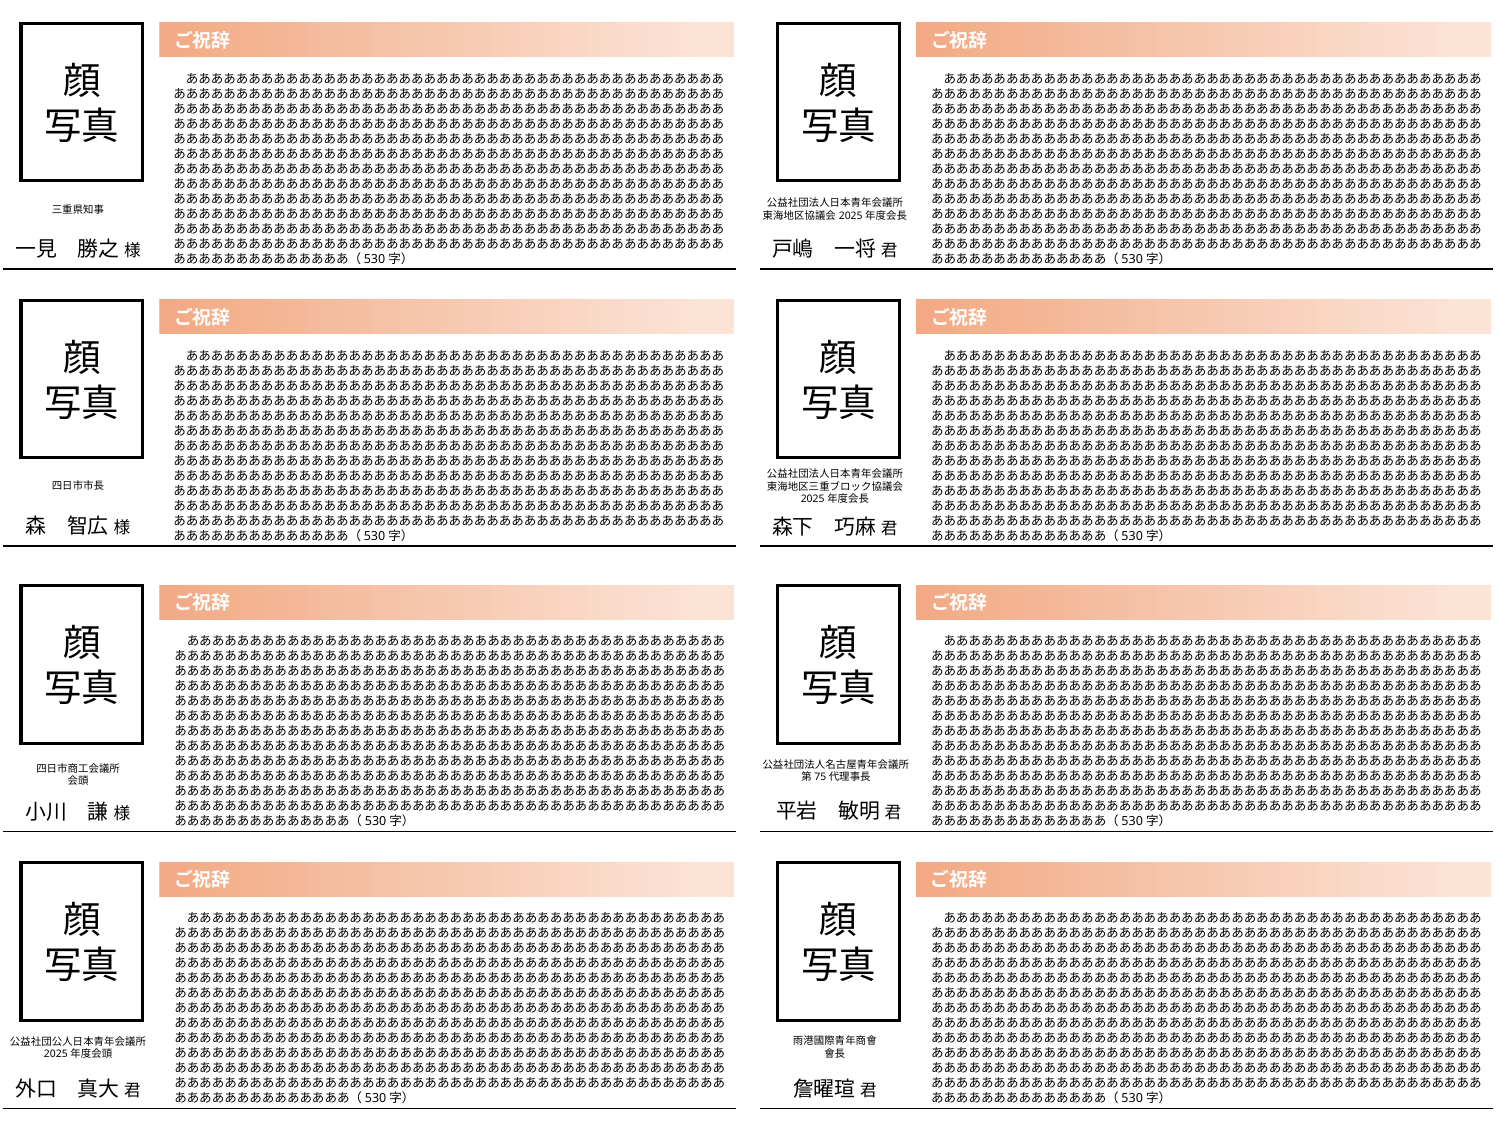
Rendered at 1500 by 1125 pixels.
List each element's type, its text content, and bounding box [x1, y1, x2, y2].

text_box あああああああああああああああああああああああああああああああああああああああああああああああああああああああああああああああああああああああああああああああああああああああああああああああああああああああああああああああああああああああああああああああああああああああああああああああああああああああああああああああああああああああああああああああああああああああああああああああああああああああああああああああああああああああああああああああああああああああああああああああああああああああああああああああああああああああああああああああああああああああああああああああああああああああああああああああああああああああああああああああああああああああああああああああああああああああああああああああああああああああああああああああああああああああああああああああああああああああああああああああああああああああああああああああああああああああああああああああああああああああああああああああああああああああああああああああああああああああああああああああああああああああああああああああああああああああああああああああああああああああああああああああああああああああああああああ（530字） [158, 63, 744, 273]
text_box 詹曜瑄 君 [778, 1067, 892, 1107]
text_box ご祝辞 [914, 860, 1492, 898]
text_box ご祝辞 [915, 583, 1493, 621]
text_box 顔 写真 [776, 861, 901, 1022]
text_box 顔 写真 [776, 22, 901, 182]
text_box 顔 写真 [19, 861, 144, 1022]
text_box 公益社団法人名古屋青年会議所 第75代理事長 [747, 750, 916, 791]
text_box 四日市市長 [37, 472, 120, 500]
text_box あああああああああああああああああああああああああああああああああああああああああああああああああああああああああああああああああああああああああああああああああああああああああああああああああああああああああああああああああああああああああああああああああああああああああああああああああああああああああああああああああああああああああああああああああああああああああああああああああああああああああああああああああああああああああああああああああああああああああああああああああああああああああああああああああああああああああああああああああああああああああああああああああああああああああああああああああああああああああああああああああああああああああああああああああああああああああああああああああああああああああああああああああああああああああああああああああああああああああああああああああああああああああああああああああああああああああああああああああああああああああああああああああああああああああああああああああああああああああああああああああああああああああああああああああああああああああああああああああああああああああああああああああああああああああああああ（530字） [916, 340, 1500, 550]
text_box ご祝辞 [158, 860, 736, 898]
text_box 公益社団法人日本青年会議所 東海地区協議会2025年度会長 [747, 188, 916, 229]
text_box 顔 写真 [776, 299, 901, 459]
text_box あああああああああああああああああああああああああああああああああああああああああああああああああああああああああああああああああああああああああああああああああああああああああああああああああああああああああああああああああああああああああああああああああああああああああああああああああああああああああああああああああああああああああああああああああああああああああああああああああああああああああああああああああああああああああああああああああああああああああああああああああああああああああああああああああああああああああああああああああああああああああああああああああああああああああああああああああああああああああああああああああああああああああああああああああああああああああああああああああああああああああああああああああああああああああああああああああああああああああああああああああああああああああああああああああああああああああああああああああああああああああああああああああああああああああああああああああああああああああああああああああああああああああああああああああああああああああああああああああああああああああああああああああああああああああああああ（530字） [158, 340, 744, 550]
text_box 公益社団公人日本青年会議所 2025年度会頭 [0, 1027, 159, 1068]
text_box 顔 写真 [776, 584, 901, 745]
text_box 森下 巧麻 君 [757, 506, 913, 546]
text_box あああああああああああああああああああああああああああああああああああああああああああああああああああああああああああああああああああああああああああああああああああああああああああああああああああああああああああああああああああああああああああああああああああああああああああああああああああああああああああああああああああああああああああああああああああああああああああああああああああああああああああああああああああああああああああああああああああああああああああああああああああああああああああああああああああああああああああああああああああああああああああああああああああああああああああああああああああああああああああああああああああああああああああああああああああああああああああああああああああああああああああああああああああああああああああああああああああああああああああああああああああああああああああああああああああああああああああああああああああああああああああああああああああああああああああああああああああああああああああああああああああああああああああああああああああああああああああああああああああああああああああああああああああああああああああああ（530字） [159, 625, 744, 836]
text_box あああああああああああああああああああああああああああああああああああああああああああああああああああああああああああああああああああああああああああああああああああああああああああああああああああああああああああああああああああああああああああああああああああああああああああああああああああああああああああああああああああああああああああああああああああああああああああああああああああああああああああああああああああああああああああああああああああああああああああああああああああああああああああああああああああああああああああああああああああああああああああああああああああああああああああああああああああああああああああああああああああああああああああああああああああああああああああああああああああああああああああああああああああああああああああああああああああああああああああああああああああああああああああああああああああああああああああああああああああああああああああああああああああああああああああああああああああああああああああああああああああああああああああああああああああああああああああああああああああああああああああああああああああああああああああああ（530字） [159, 902, 744, 1113]
text_box 一見 勝之 様 [0, 228, 156, 268]
text_box 顔 写真 [19, 299, 144, 459]
text_box あああああああああああああああああああああああああああああああああああああああああああああああああああああああああああああああああああああああああああああああああああああああああああああああああああああああああああああああああああああああああああああああああああああああああああああああああああああああああああああああああああああああああああああああああああああああああああああああああああああああああああああああああああああああああああああああああああああああああああああああああああああああああああああああああああああああああああああああああああああああああああああああああああああああああああああああああああああああああああああああああああああああああああああああああああああああああああああああああああああああああああああああああああああああああああああああああああああああああああああああああああああああああああああああああああああああああああああああああああああああああああああああああああああああああああああああああああああああああああああああああああああああああああああああああああああああああああああああああああああああああああああああああああああああああああああ（530字） [916, 63, 1500, 273]
text_box 三重県知事 [37, 195, 120, 223]
text_box ご祝辞 [915, 298, 1493, 336]
text_box 森 智広 様 [11, 505, 146, 545]
text_box 顔 写真 [19, 584, 144, 745]
text_box 平岩 敏明 君 [761, 790, 916, 830]
text_box ご祝辞 [915, 21, 1493, 59]
text_box あああああああああああああああああああああああああああああああああああああああああああああああああああああああああああああああああああああああああああああああああああああああああああああああああああああああああああああああああああああああああああああああああああああああああああああああああああああああああああああああああああああああああああああああああああああああああああああああああああああああああああああああああああああああああああああああああああああああああああああああああああああああああああああああああああああああああああああああああああああああああああああああああああああああああああああああああああああああああああああああああああああああああああああああああああああああああああああああああああああああああああああああああああああああああああああああああああああああああああああああああああああああああああああああああああああああああああああああああああああああああああああああああああああああああああああああああああああああああああああああああああああああああああああああああああああああああああああああああああああああああああああああああああああああああああああ（530字） [916, 902, 1500, 1113]
text_box 公益社団法人日本青年会議所 東海地区三重ブロック協議会 2025年度会長 [751, 460, 919, 513]
text_box ご祝辞 [158, 21, 736, 59]
text_box 顔 写真 [19, 22, 144, 182]
text_box ご祝辞 [158, 583, 736, 621]
text_box 外口 真大 君 [0, 1067, 156, 1108]
text_box 雨港國際青年商會 會長 [778, 1026, 892, 1067]
text_box あああああああああああああああああああああああああああああああああああああああああああああああああああああああああああああああああああああああああああああああああああああああああああああああああああああああああああああああああああああああああああああああああああああああああああああああああああああああああああああああああああああああああああああああああああああああああああああああああああああああああああああああああああああああああああああああああああああああああああああああああああああああああああああああああああああああああああああああああああああああああああああああああああああああああああああああああああああああああああああああああああああああああああああああああああああああああああああああああああああああああああああああああああああああああああああああああああああああああああああああああああああああああああああああああああああああああああああああああああああああああああああああああああああああああああああああああああああああああああああああああああああああああああああああああああああああああああああああああああああああああああああああああああああああああああああ（530字） [916, 625, 1500, 836]
text_box 戸嶋 一将 君 [757, 228, 913, 269]
text_box 小川 謙 様 [11, 791, 146, 830]
text_box 四日市商工会議所 会頭 [21, 754, 136, 791]
text_box ご祝辞 [158, 298, 736, 336]
